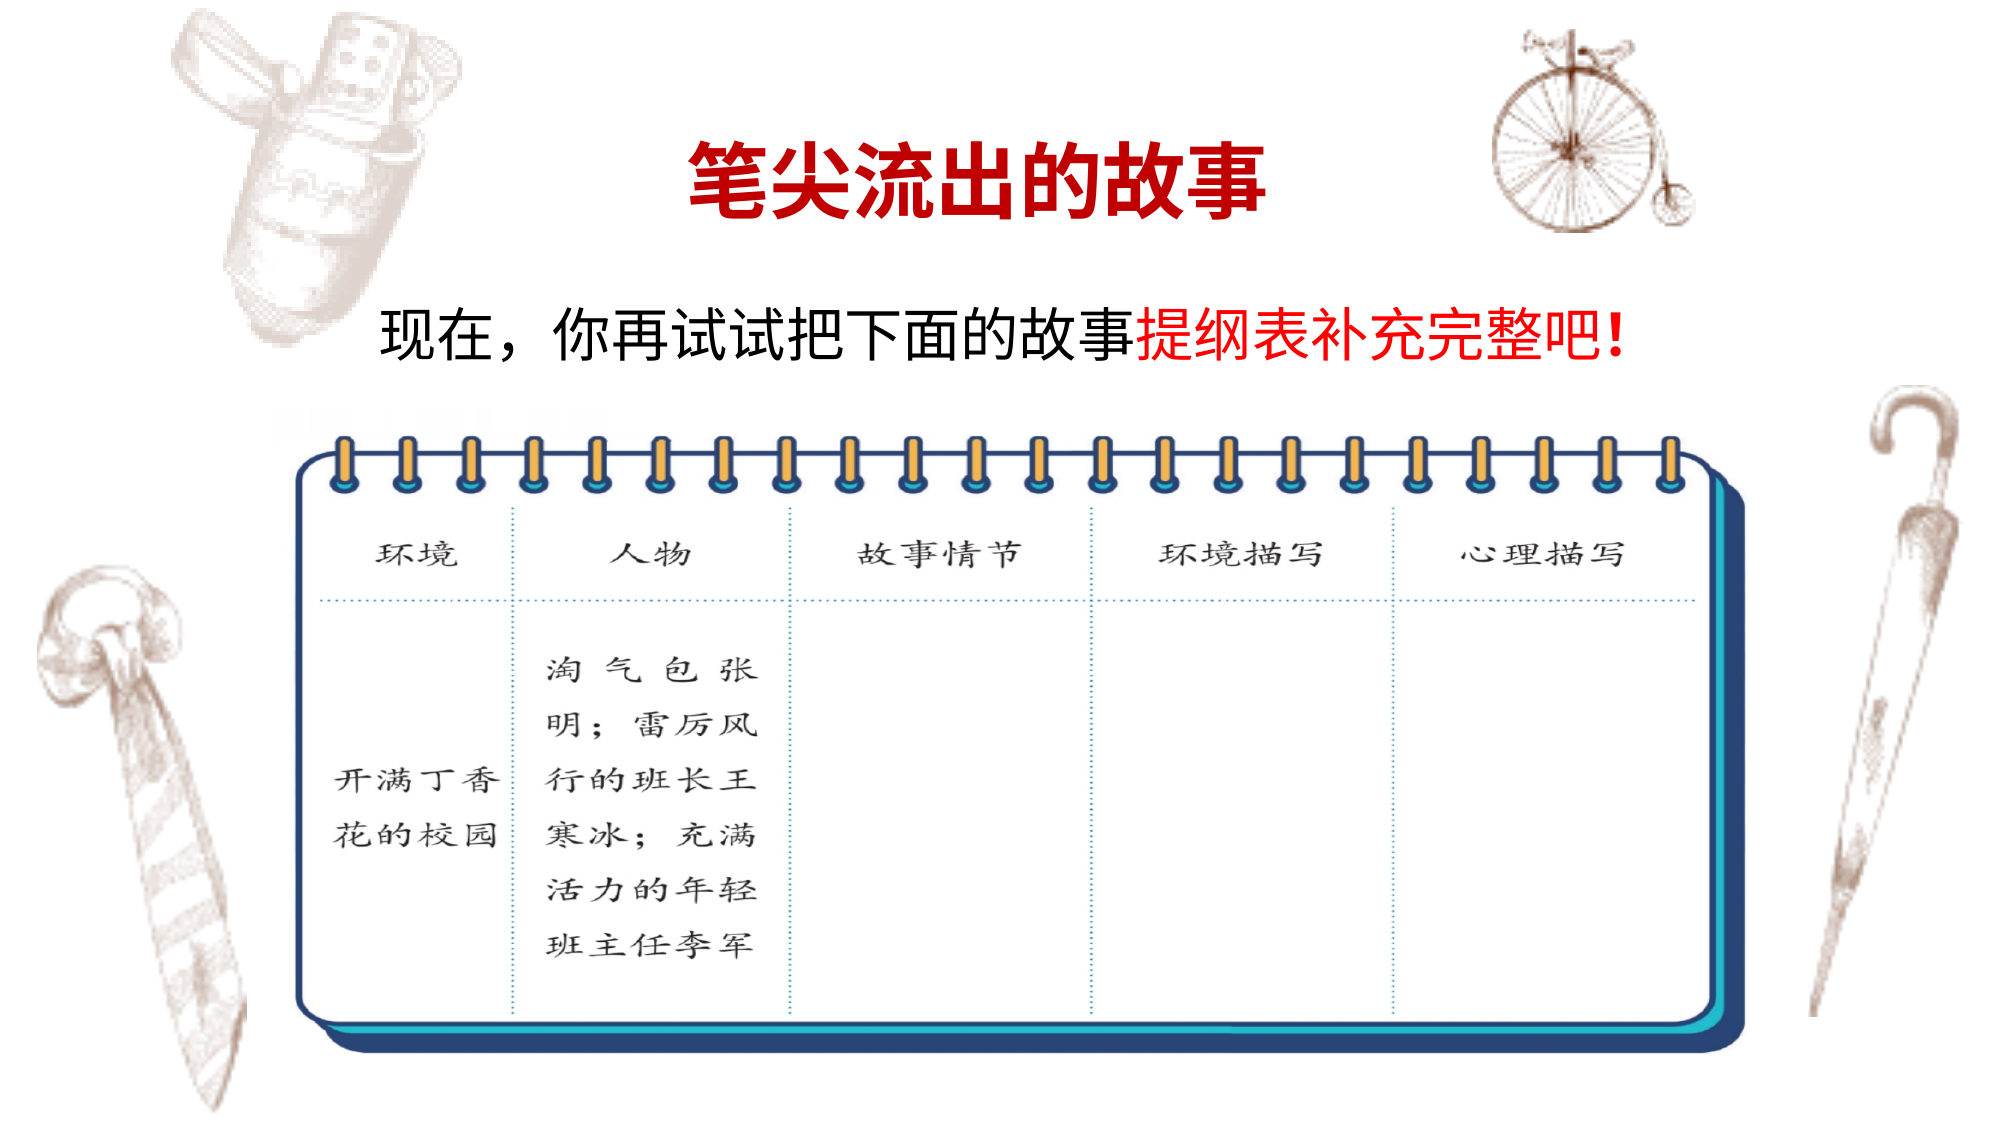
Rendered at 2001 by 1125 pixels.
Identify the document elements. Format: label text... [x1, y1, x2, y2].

picture [1808, 385, 1963, 1017]
text_box 笔尖流出的故事 [555, 121, 1400, 237]
picture [171, 8, 462, 348]
picture [37, 563, 247, 1117]
picture [249, 407, 1751, 1055]
text_box 现在，你再试试把下面的故事提纲表补充完整吧！ [230, 291, 1770, 376]
picture [1492, 29, 1696, 233]
